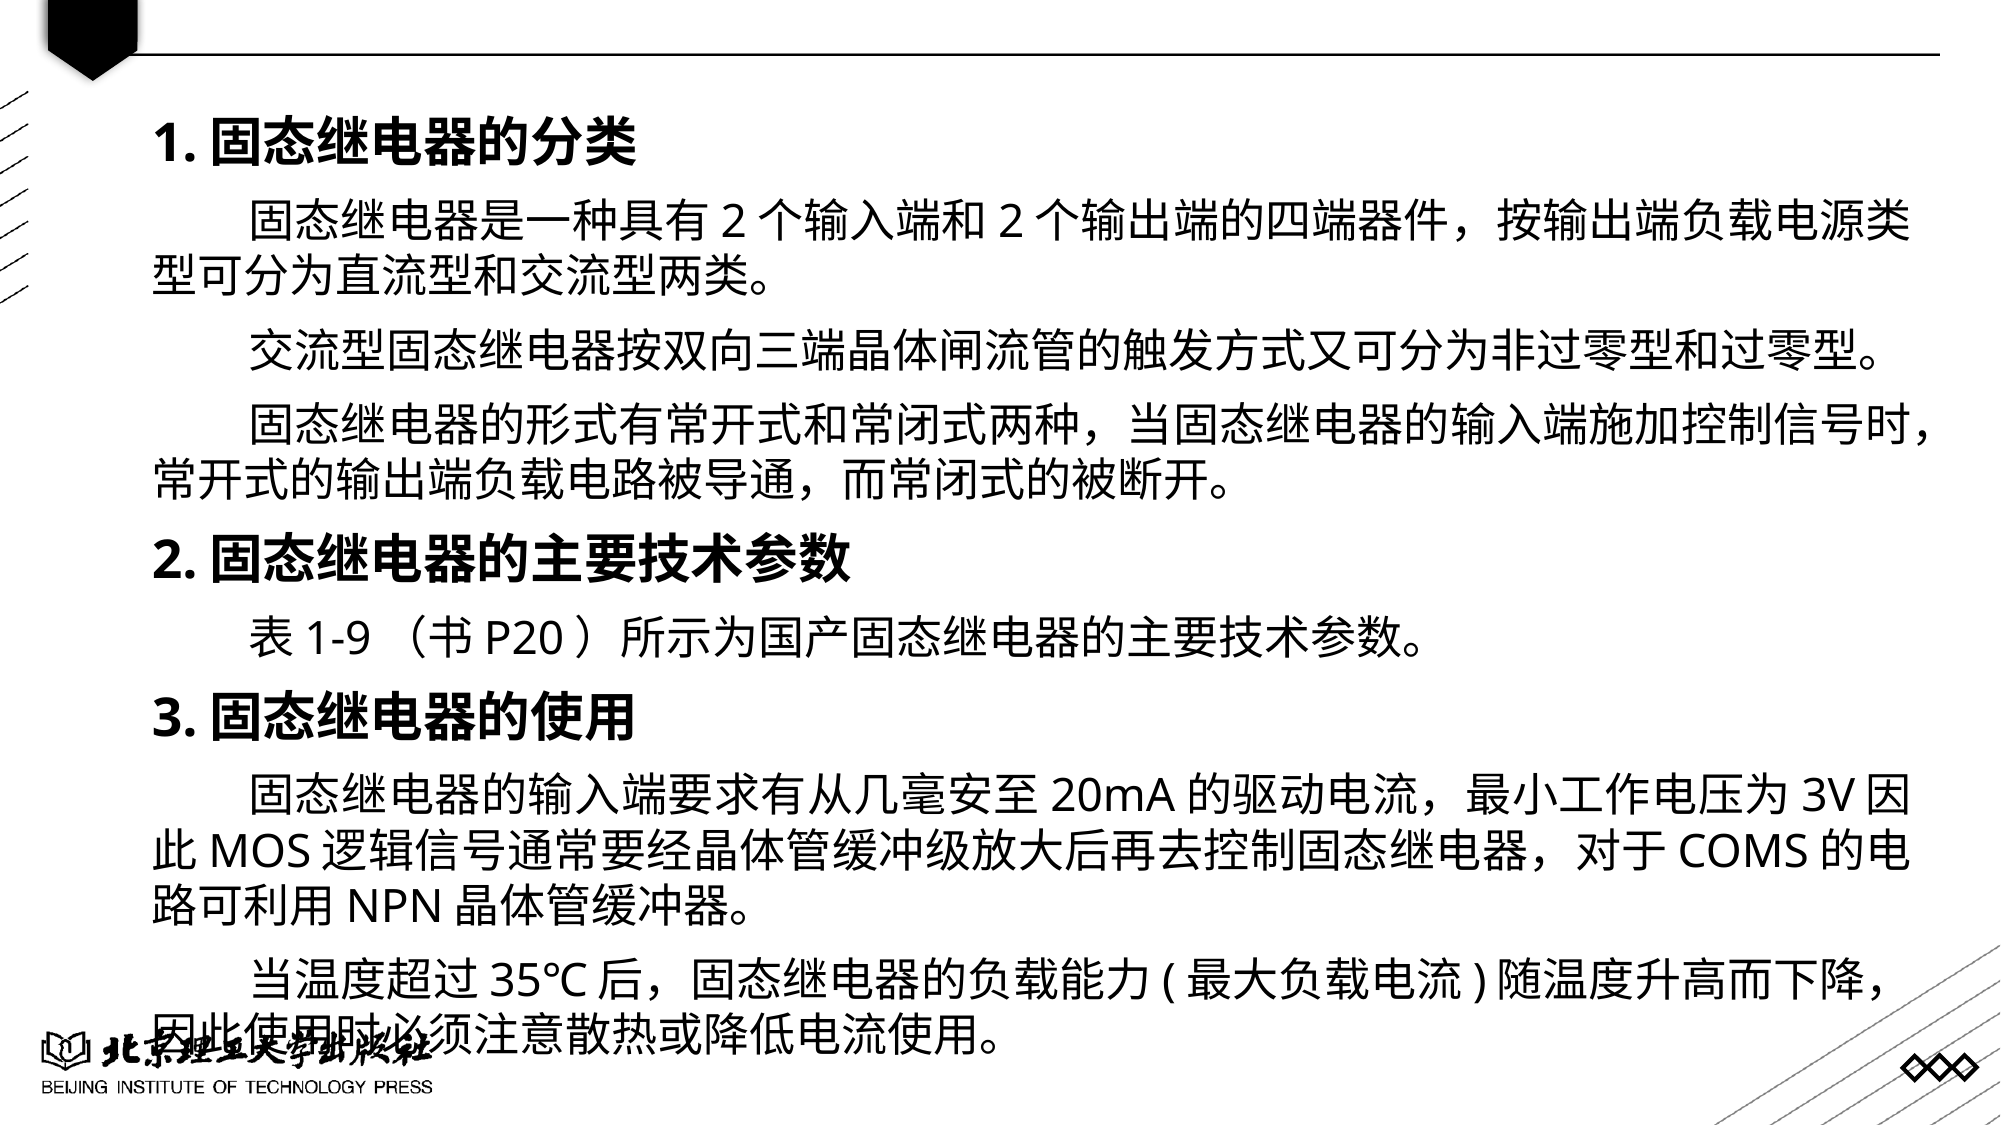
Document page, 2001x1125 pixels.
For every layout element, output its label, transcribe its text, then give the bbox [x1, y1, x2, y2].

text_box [1902, 1055, 1977, 1080]
picture [0, 0, 2001, 1125]
text_box 1.固态继电器的分类 固态继电器是一种具有2个输入端和2个输出端的四端器件，按输出端负载电源类型可分为直流型和交流型两类。 交流型固态继电器按双向三端晶体闸流管的触发方式又可分为非过零型和过零型。 固态继电器的形式有常开式和常闭式两种，当固态继电器的输入端施加控制信号时，常开式的输出端负载电路被导通，而常闭式的被断开。 2.固态继电器的主要技术参数 表1-9（书P20）所示为国产固态继电器的主要技术参数。 3.固态继电器的使用 固态继电器的输入端要求有从几毫安至20mA的驱动电流，最小工作电压为3V因此MOS逻辑信号通常要经晶体管缓冲级放大后再去控制固态继电器，对于COMS的电路可利用NPN晶体管缓冲器。 当温度超过35℃后，固态继电器的负载能力(最大负载电流)随温度升高而下降，因此使用时必须注意散热或降低电流使用。 [136, 100, 1927, 1070]
text_box [47, 0, 139, 83]
